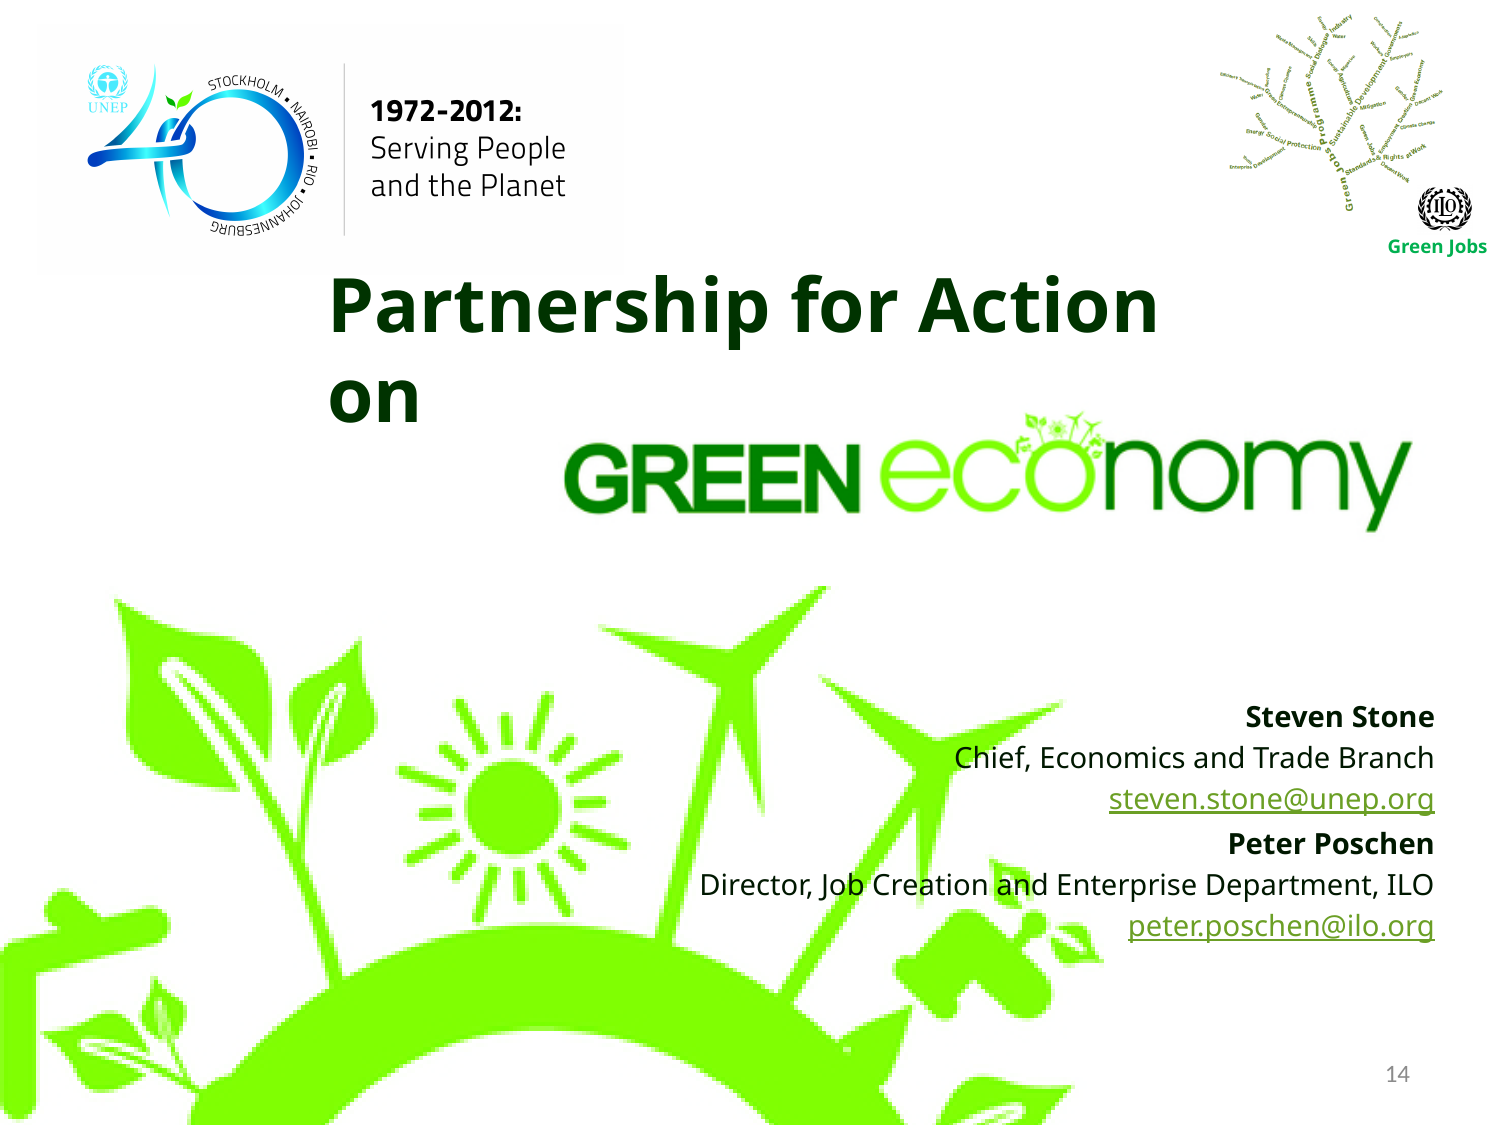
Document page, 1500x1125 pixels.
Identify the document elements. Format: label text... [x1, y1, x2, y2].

text_box Steven Stone Chief, Economics and Trade Branch steven.stone@unep.org Peter Poschen Director, Job Creation and Enterprise Department, ILO peter.poschen@ilo.org [1109, 650, 1450, 1063]
picture [557, 401, 1434, 547]
picture [0, 585, 1105, 1125]
picture [37, 24, 624, 275]
picture [1195, 7, 1480, 236]
text_box 14 [1109, 1063, 1425, 1103]
text_box Green Jobs [1372, 227, 1500, 265]
title Partnership for Action on [312, 292, 1251, 404]
